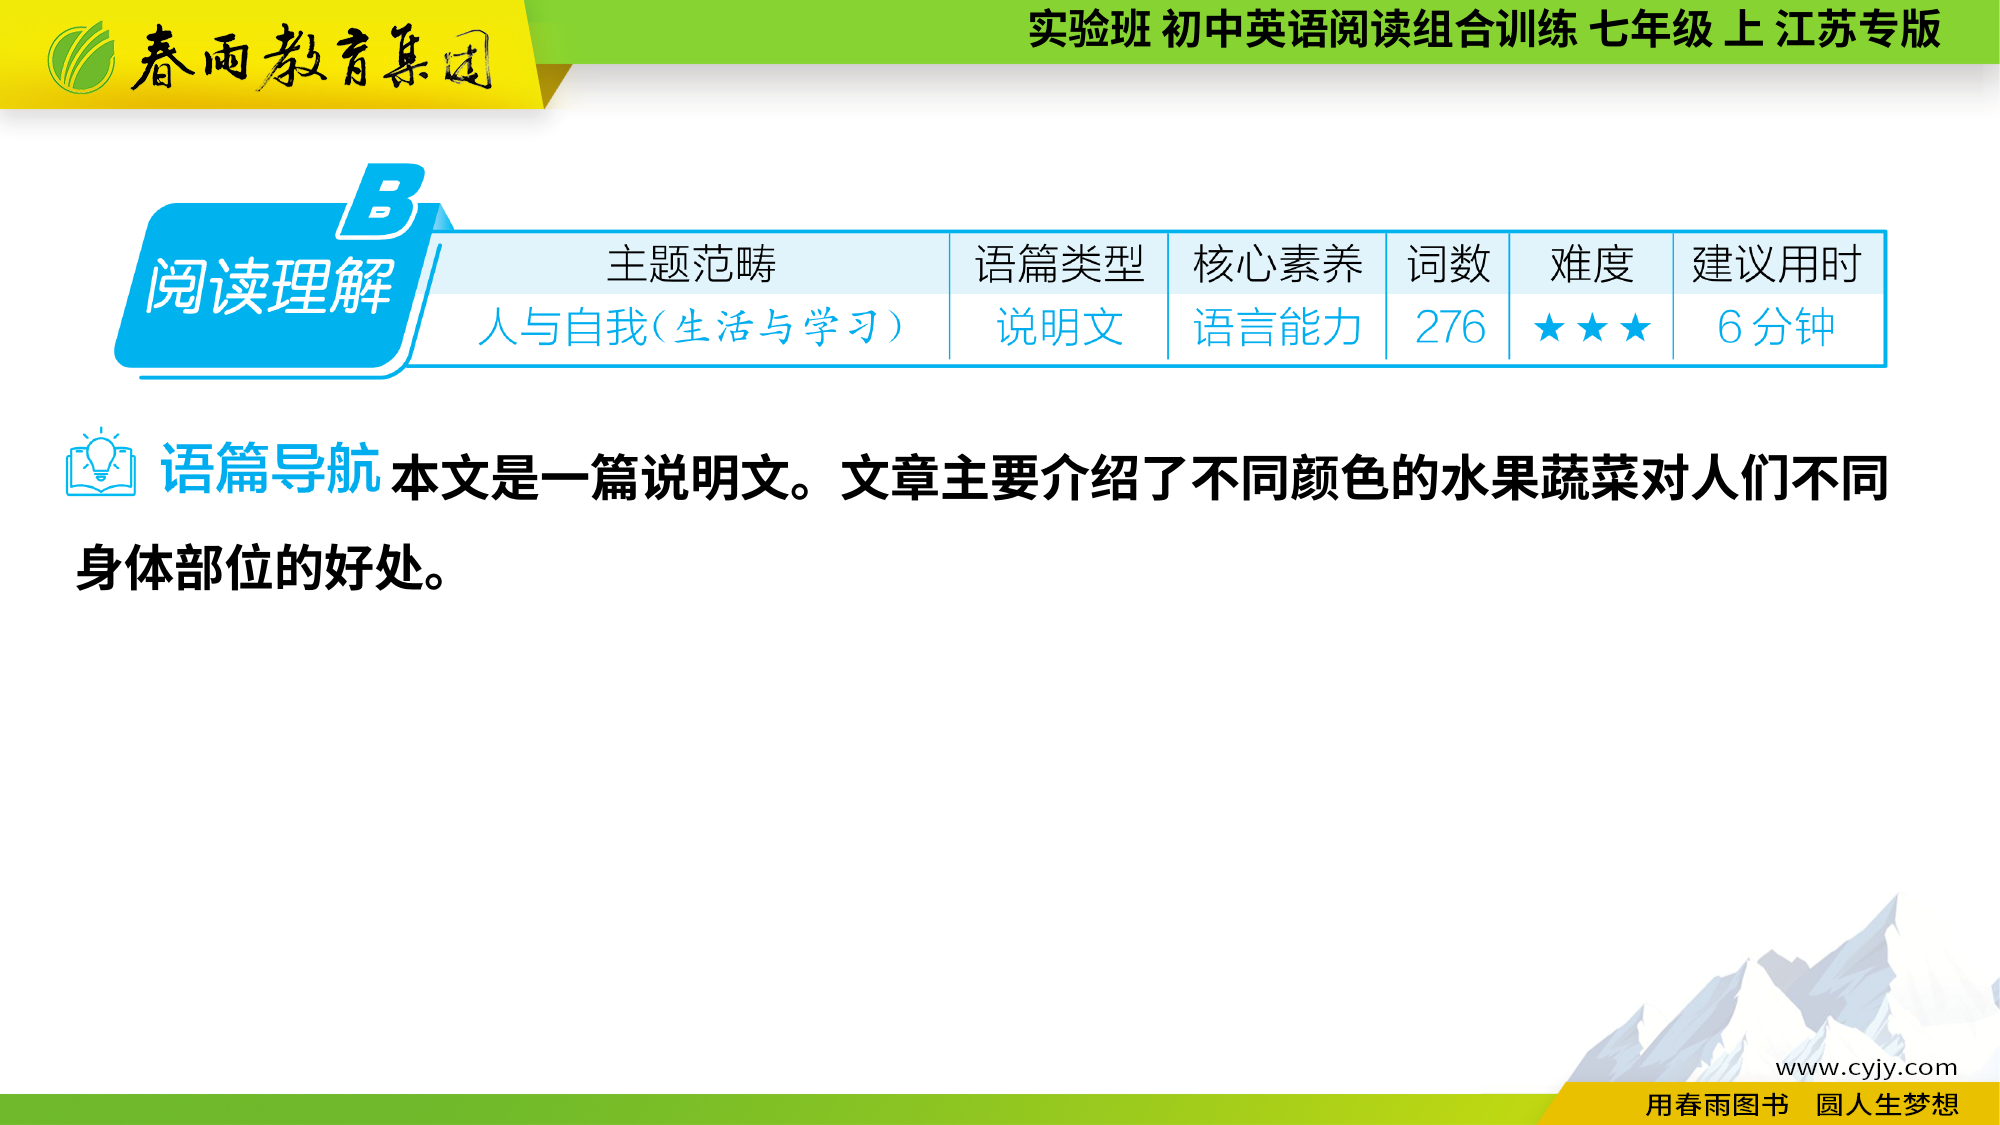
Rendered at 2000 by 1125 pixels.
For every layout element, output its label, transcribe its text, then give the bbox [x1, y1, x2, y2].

picture [0, 0, 2000, 1125]
list 本文是一篇说明文。文章主要介绍了不同颜色的水果蔬菜对人们不同身体部位的好处。 [59, 408, 1944, 595]
